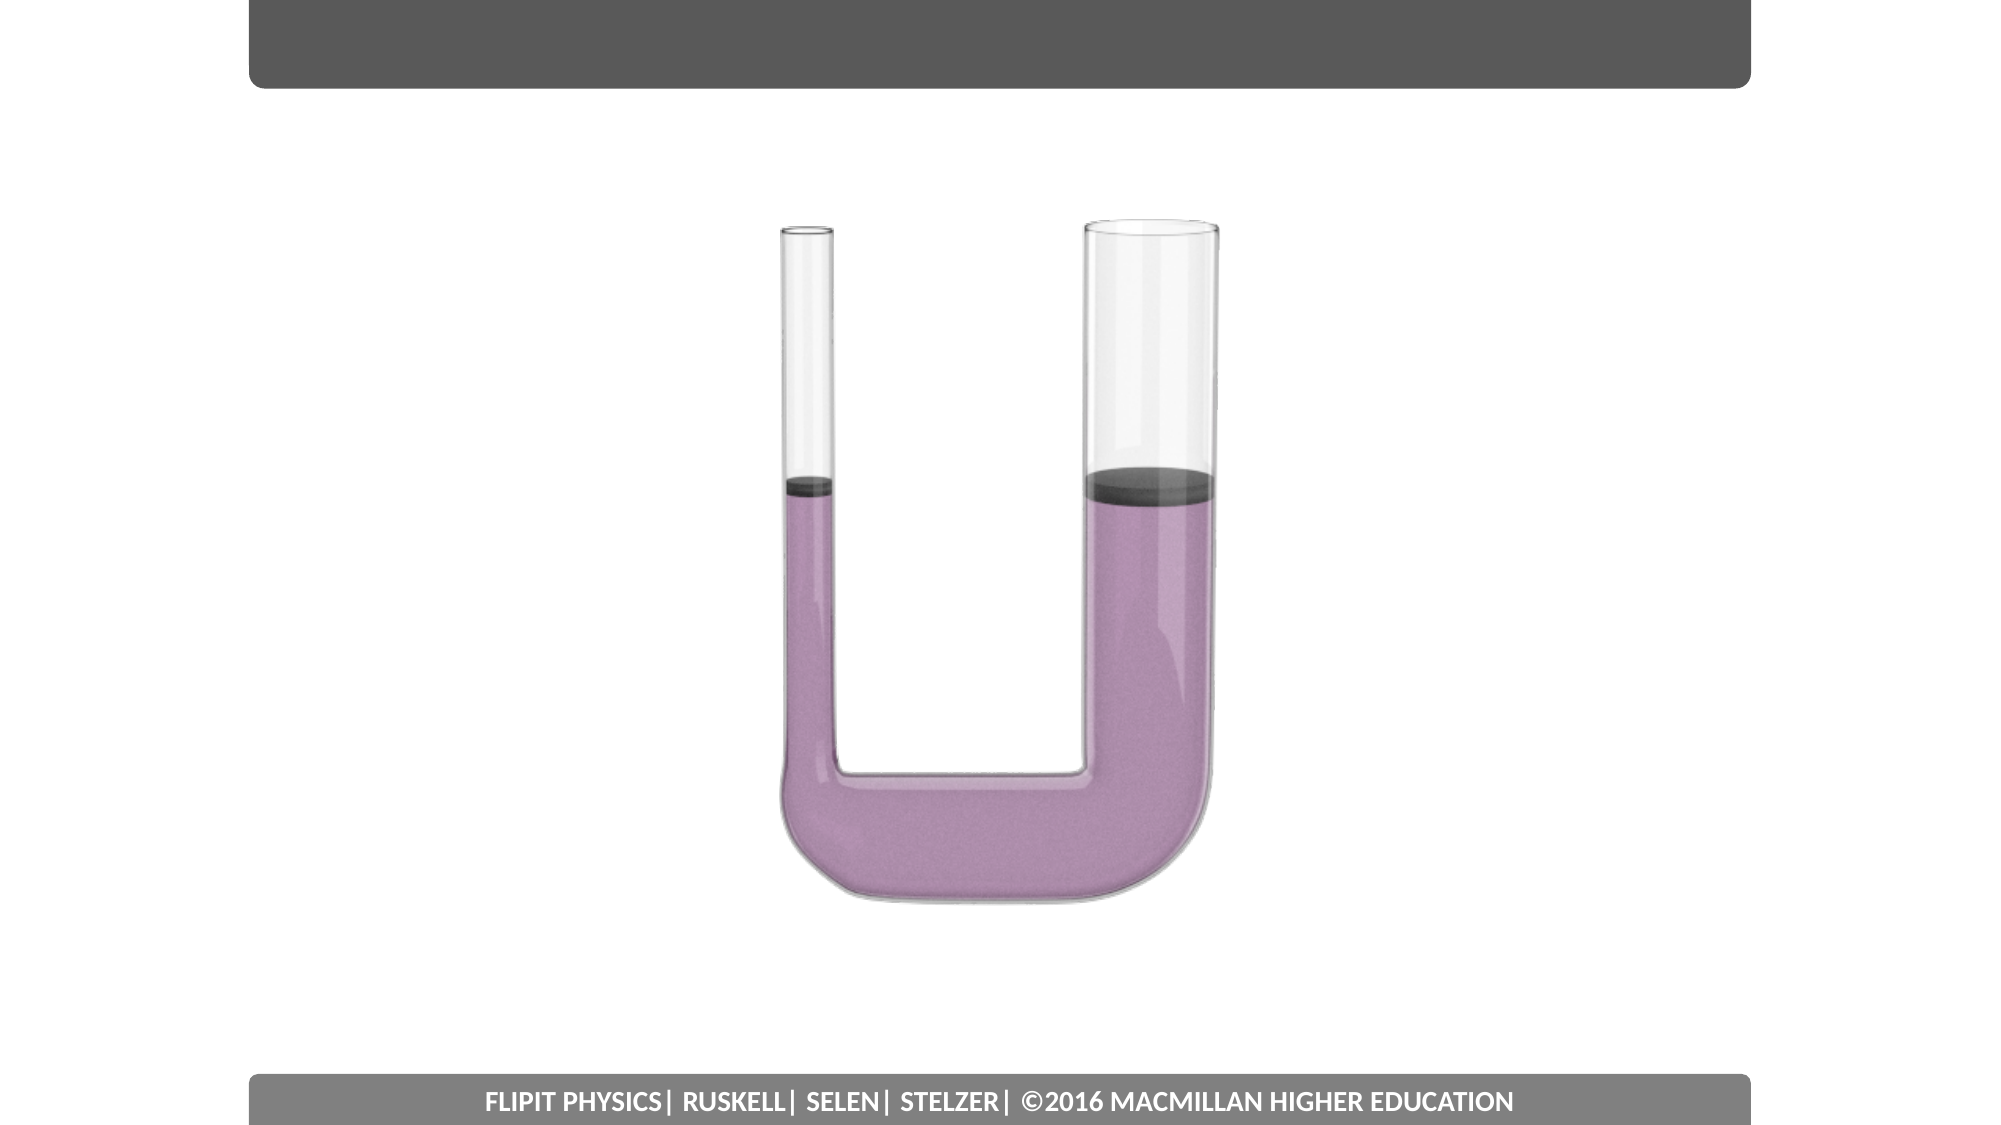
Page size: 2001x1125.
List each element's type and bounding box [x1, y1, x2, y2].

text_box [248, 0, 1752, 89]
text_box [249, 1074, 1750, 1125]
picture [779, 219, 1221, 906]
